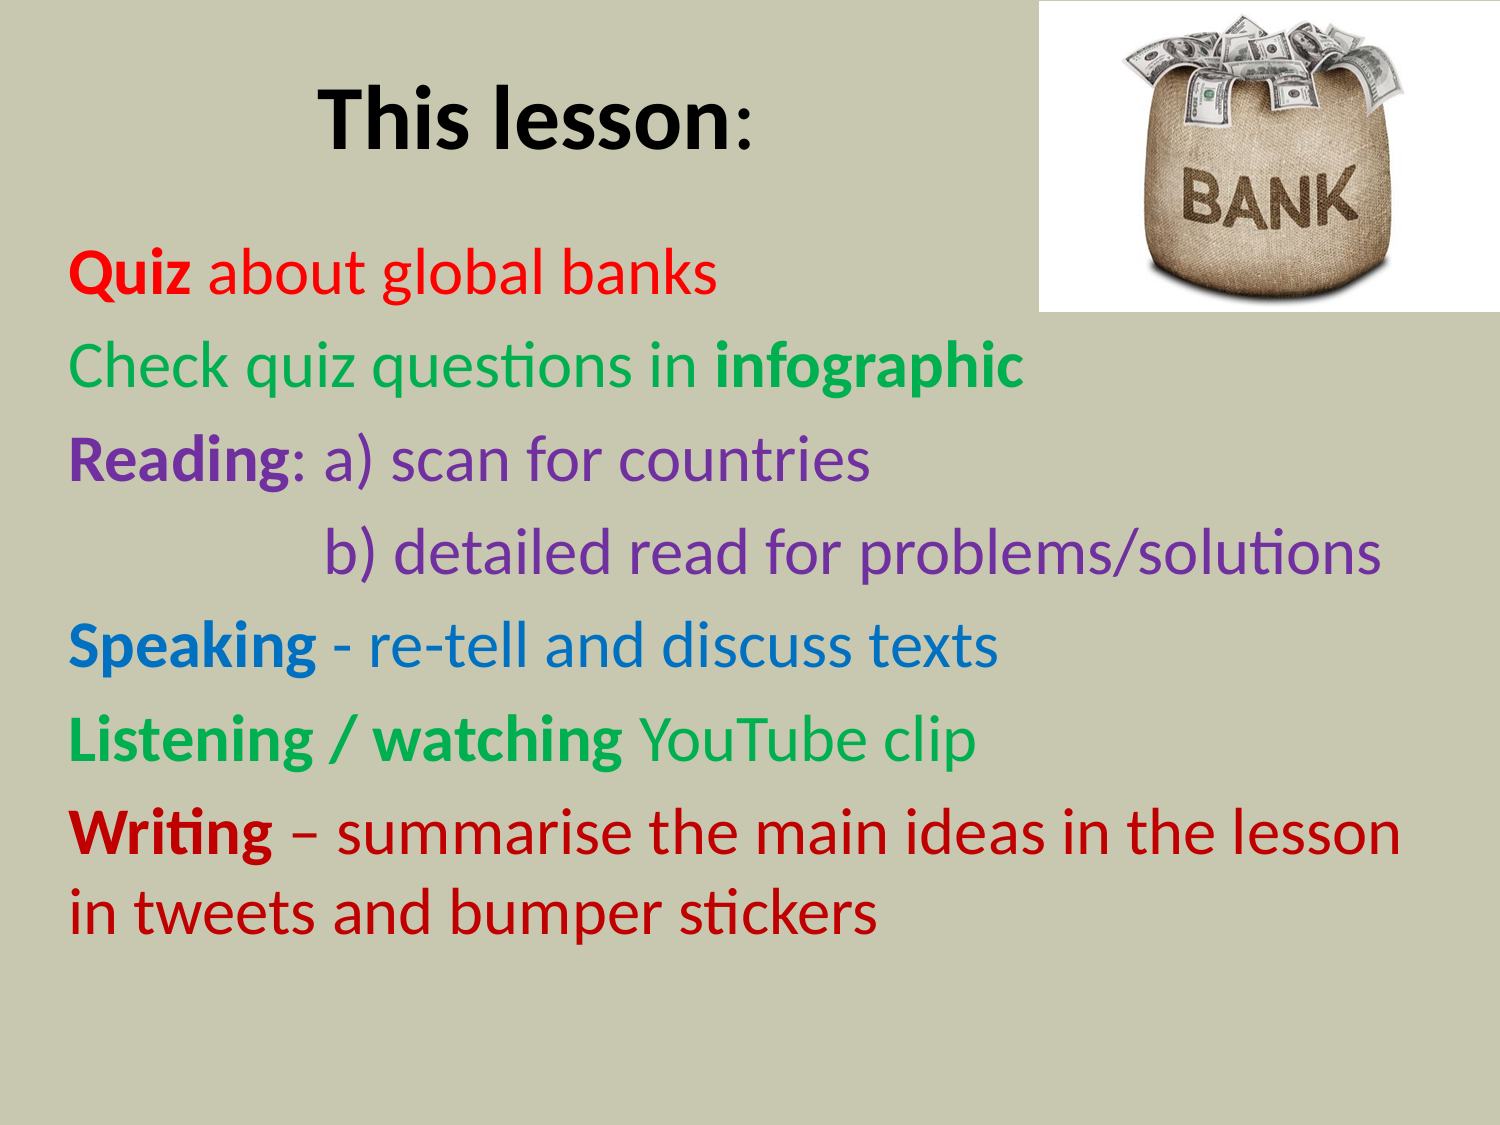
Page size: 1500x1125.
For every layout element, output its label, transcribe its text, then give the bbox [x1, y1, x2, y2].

title This lesson: [64, 19, 1010, 207]
list Quiz about global banks Check quiz questions in infographic Reading: a) scan for countries b) detailed read for problems/solutions Speaking - re-tell and discuss texts Listening / watching YouTube clip Writing – summarise the main ideas in the lesson in tweets and bumper stickers [53, 219, 1459, 1083]
picture [1038, 1, 1500, 312]
